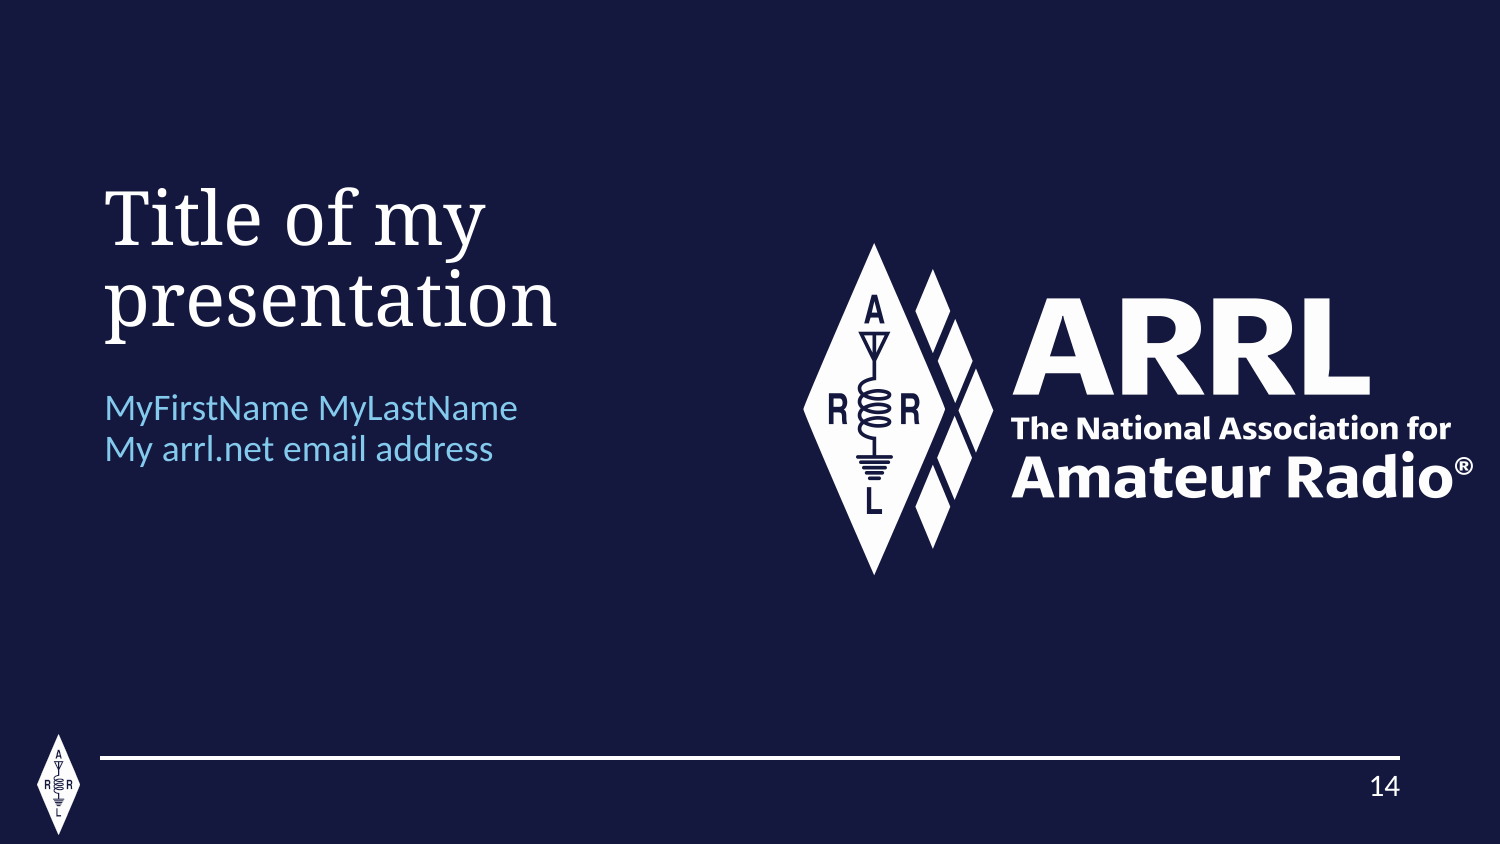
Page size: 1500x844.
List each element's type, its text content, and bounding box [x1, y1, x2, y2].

slide_number 14 [1302, 761, 1400, 807]
picture [37, 734, 80, 835]
picture [801, 239, 1478, 580]
subtitle MyFirstName MyLastName My arrl.net email address [104, 382, 536, 614]
title Title of my presentation [104, 95, 775, 350]
